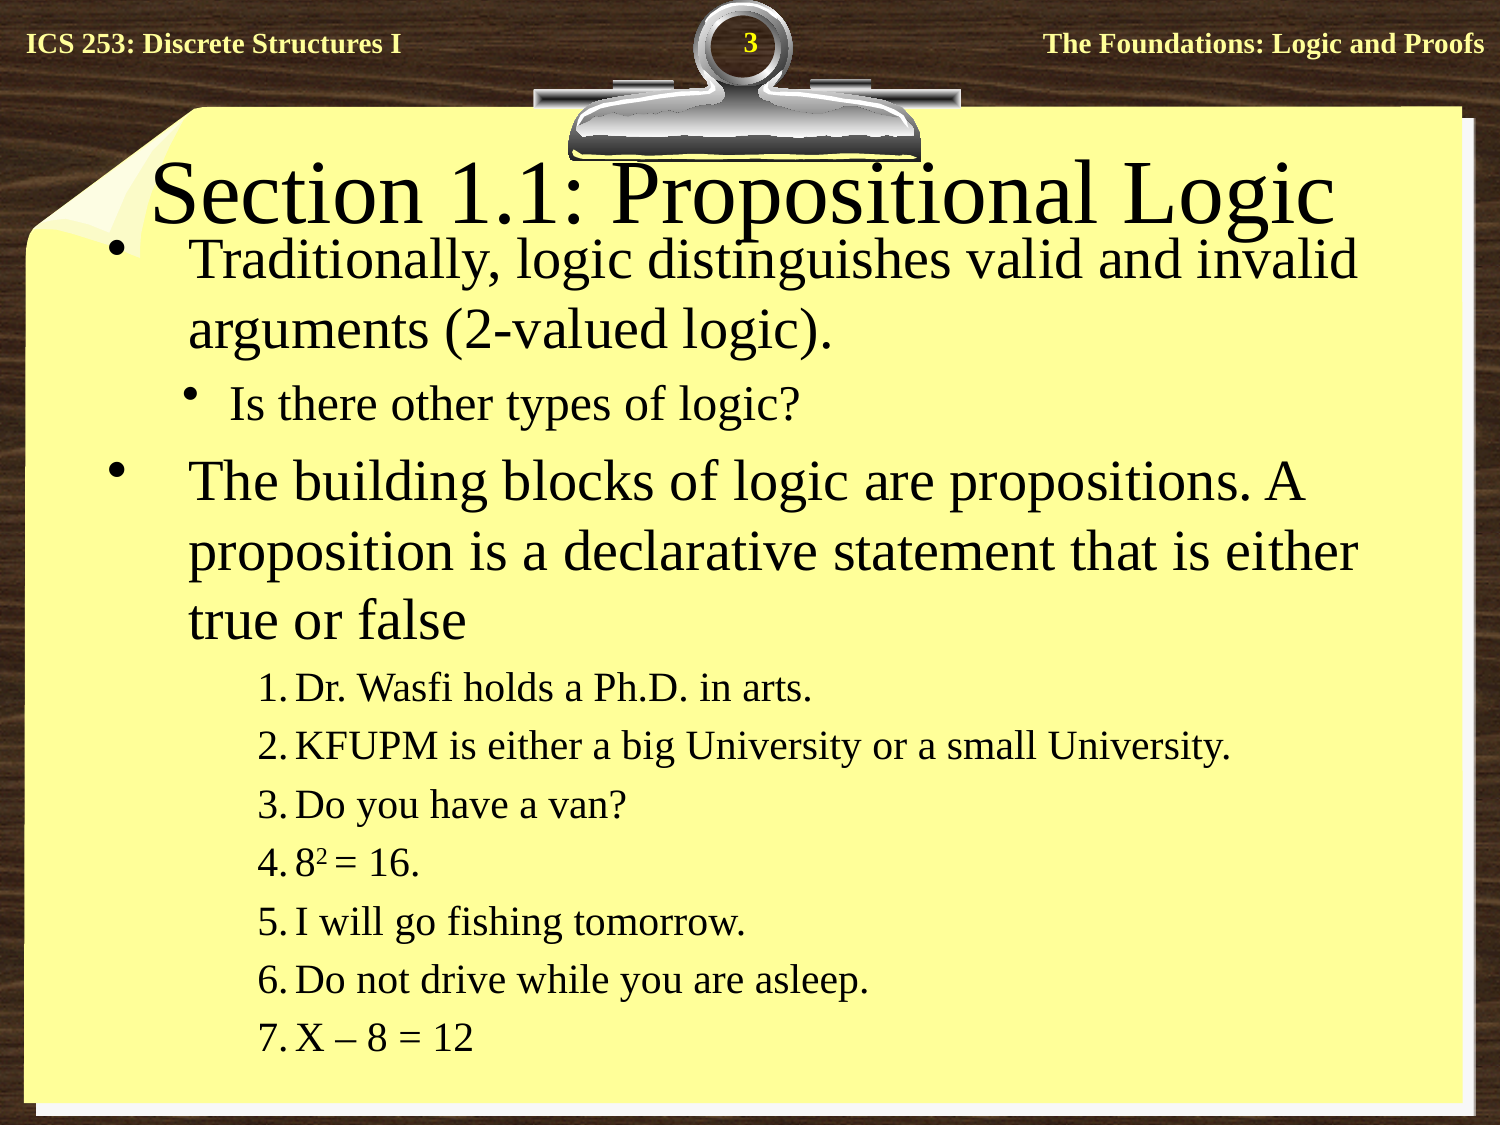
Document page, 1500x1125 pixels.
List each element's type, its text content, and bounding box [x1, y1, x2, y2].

title Section 1.1: Propositional Logic [12, 118, 1475, 256]
list Traditionally, logic distinguishes valid and invalid arguments (2-valued logic). Is there other types of logic? The building blocks of logic are propositions. A proposition is a declarative statement that is either true or false Dr. Wasfi holds a Ph.D. in arts. KFUPM is either a big University or a small University. Do you have a van? 82 = 16. I will go fishing tomorrow. Do not drive while you are asleep. X – 8 = 12 [92, 212, 1466, 1100]
slide_number 3 [704, 11, 774, 71]
picture [723, 71, 763, 78]
picture [0, 0, 1500, 1125]
